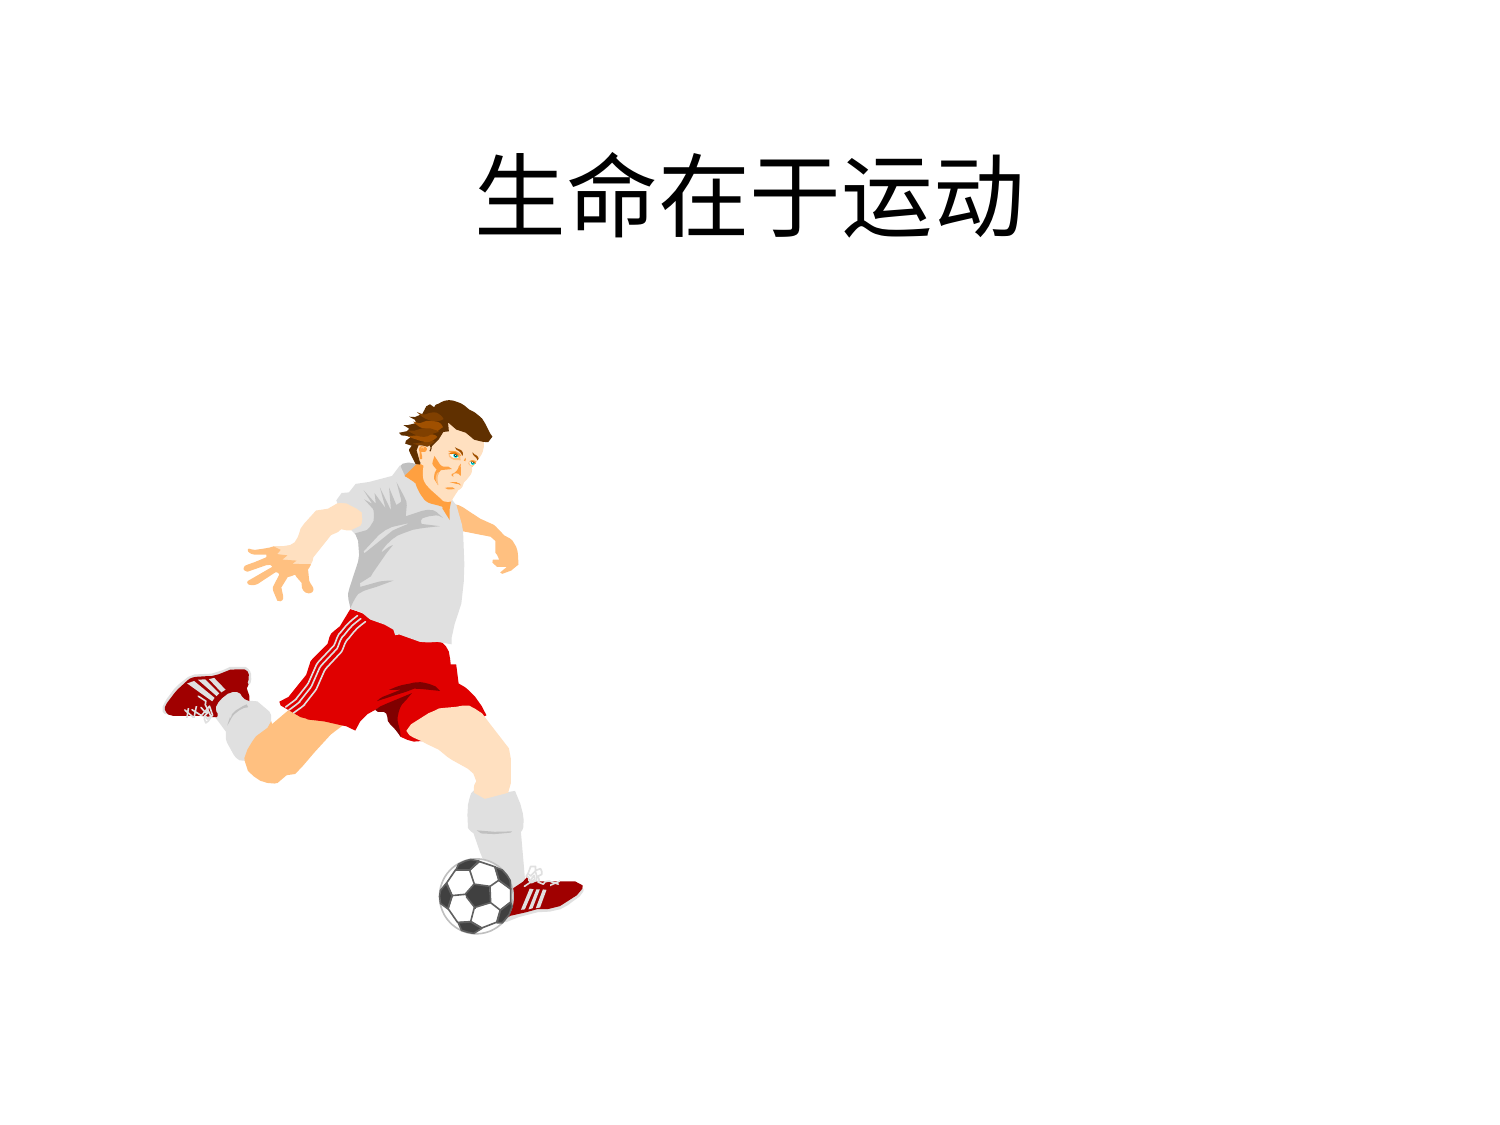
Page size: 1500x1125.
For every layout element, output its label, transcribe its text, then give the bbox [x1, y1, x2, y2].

title 生命在于运动 [112, 99, 1388, 288]
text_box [162, 399, 584, 938]
